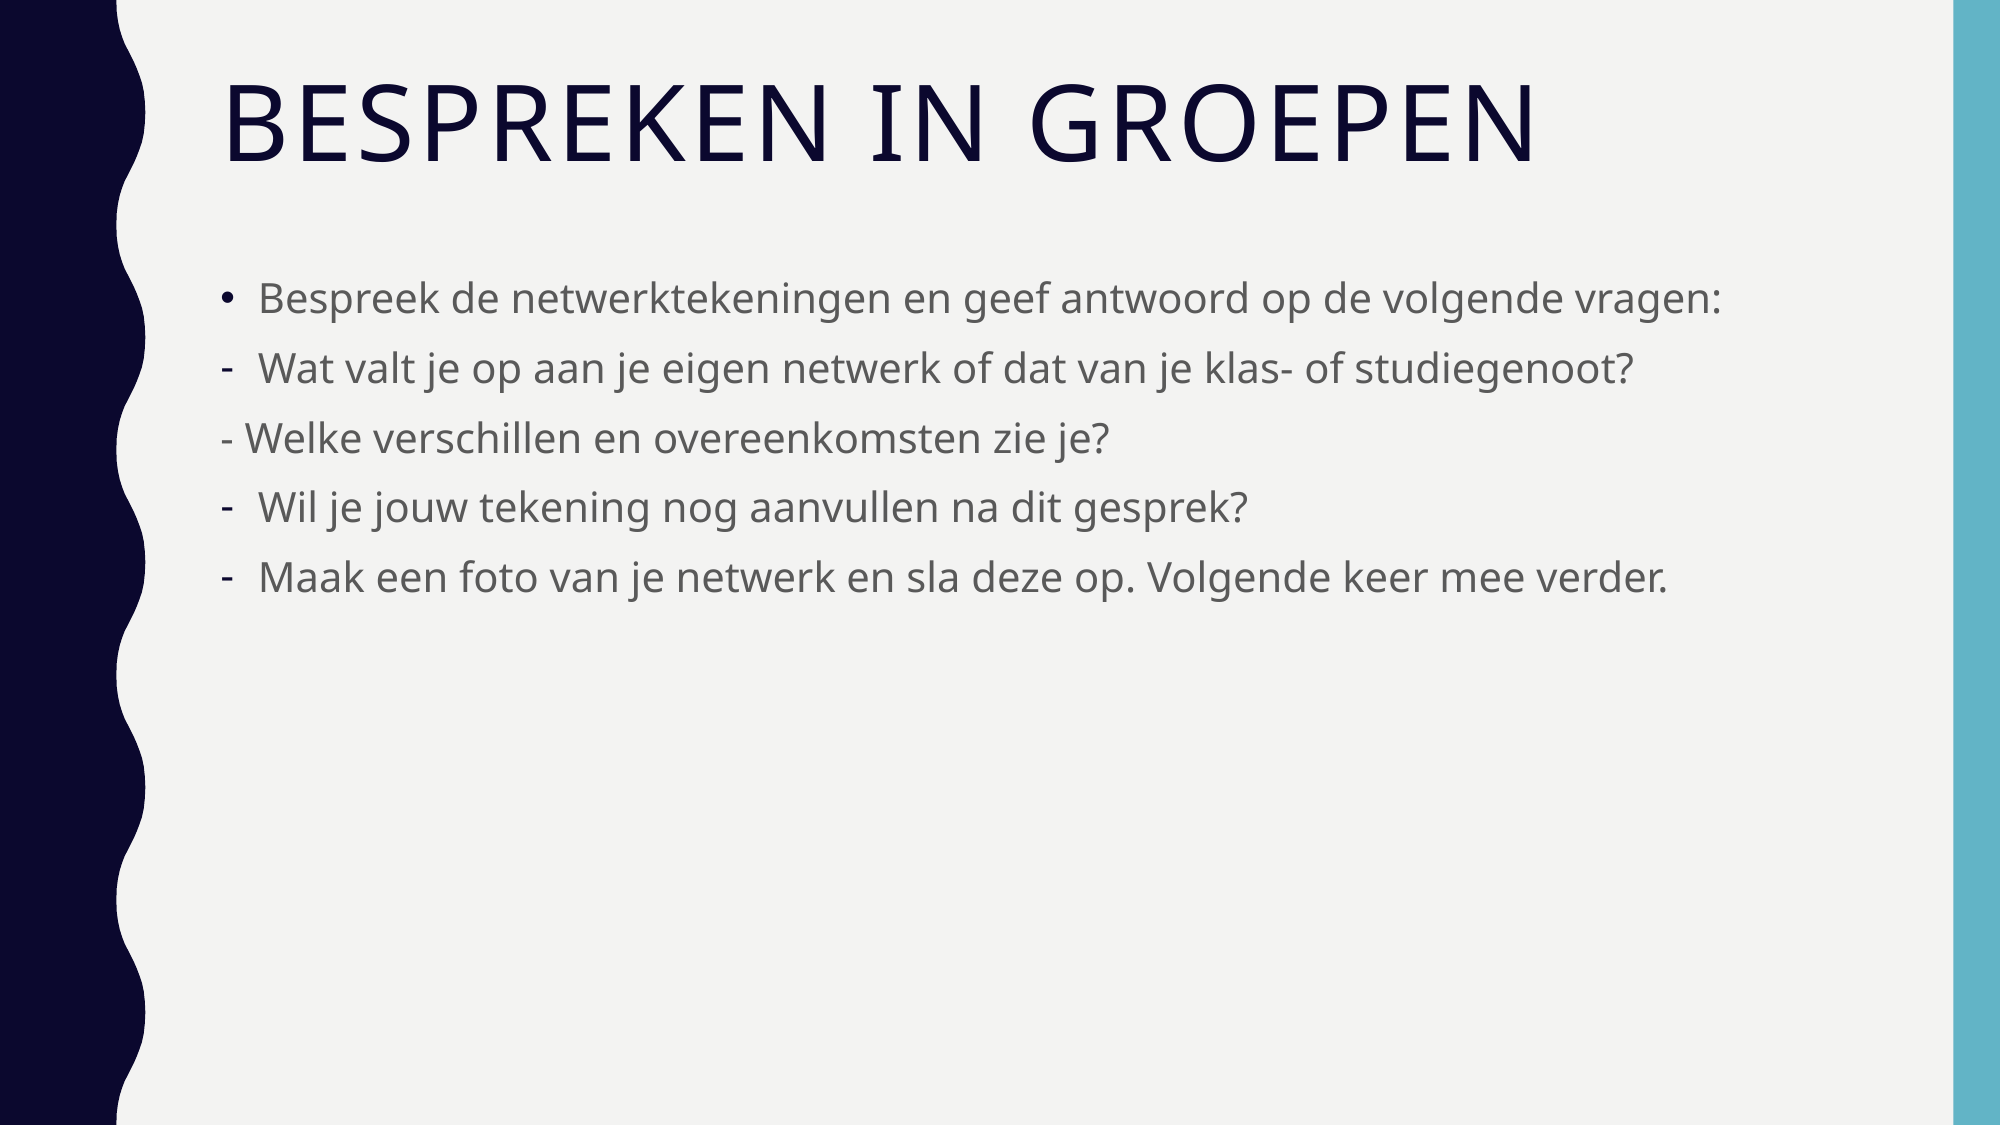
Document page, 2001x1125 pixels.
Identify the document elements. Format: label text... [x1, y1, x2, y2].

list Bespreek de netwerktekeningen en geef antwoord op de volgende vragen: Wat valt je op aan je eigen netwerk of dat van je klas- of studiegenoot? - Welke verschillen en overeenkomsten zie je? Wil je jouw tekening nog aanvullen na dit gesprek? Maak een foto van je netwerk en sla deze op. Volgende keer mee verder. [205, 259, 1875, 965]
title Bespreken in groepen [205, 62, 1875, 259]
